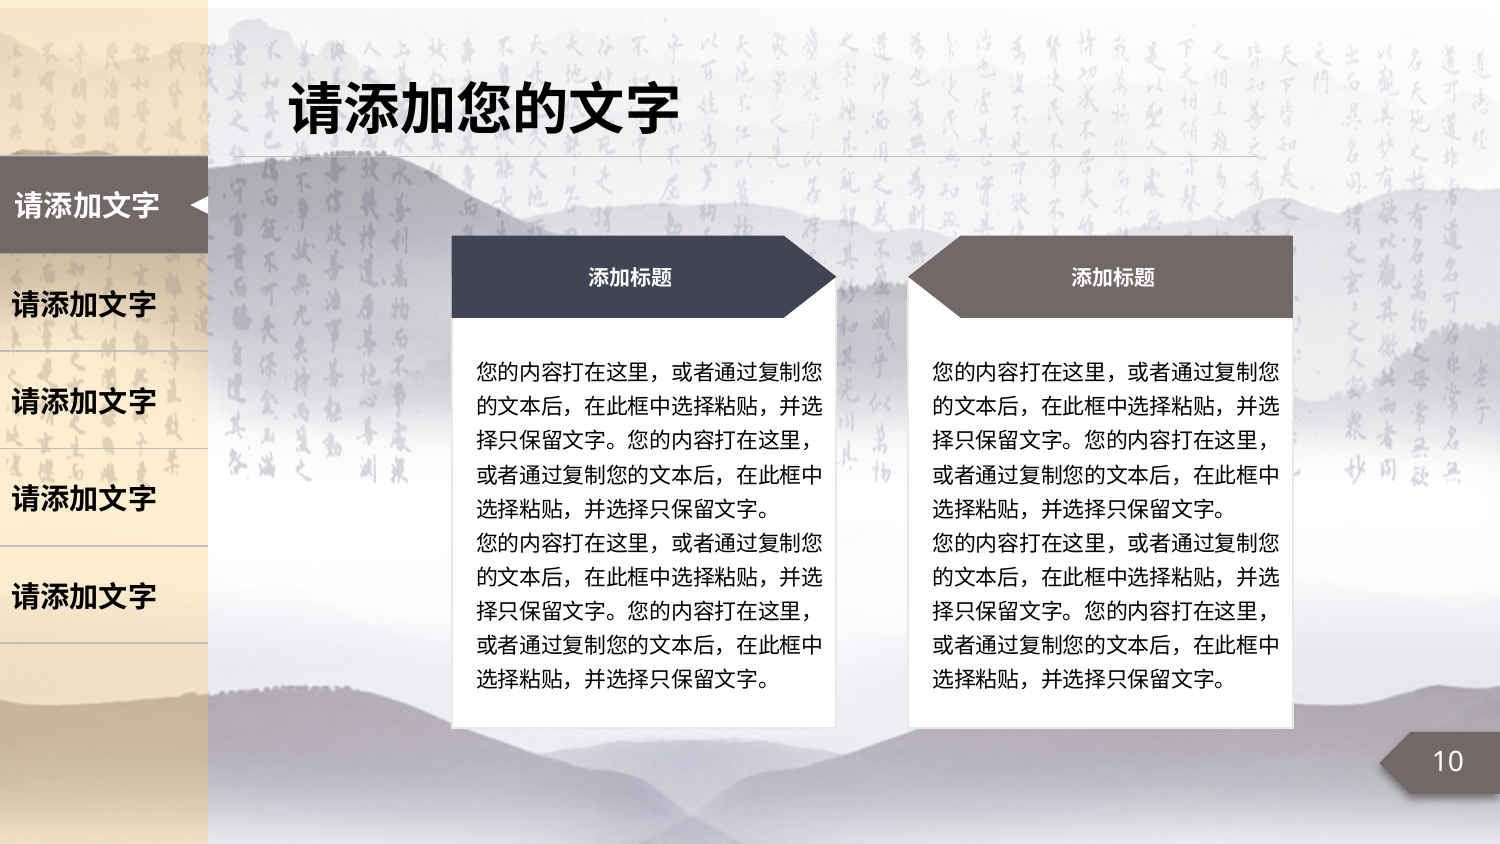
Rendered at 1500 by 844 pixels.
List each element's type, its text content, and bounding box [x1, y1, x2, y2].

text_box [451, 277, 837, 729]
text_box [907, 276, 1294, 729]
text_box 您的内容打在这里，或者通过复制您的文本后，在此框中选择粘贴，并选择只保留文字。您的内容打在这里，或者通过复制您的文本后，在此框中选择粘贴，并选择只保留文字。 您的内容打在这里，或者通过复制您的文本后，在此框中选择粘贴，并选择只保留文字。您的内容打在这里，或者通过复制您的文本后，在此框中选择粘贴，并选择只保留文字。 [466, 346, 837, 697]
text_box 添加标题 [908, 235, 1293, 318]
text_box 添加标题 [451, 235, 837, 318]
picture [208, 0, 1500, 844]
text_box 您的内容打在这里，或者通过复制您的文本后，在此框中选择粘贴，并选择只保留文字。您的内容打在这里，或者通过复制您的文本后，在此框中选择粘贴，并选择只保留文字。 您的内容打在这里，或者通过复制您的文本后，在此框中选择粘贴，并选择只保留文字。您的内容打在这里，或者通过复制您的文本后，在此框中选择粘贴，并选择只保留文字。 [923, 346, 1293, 697]
